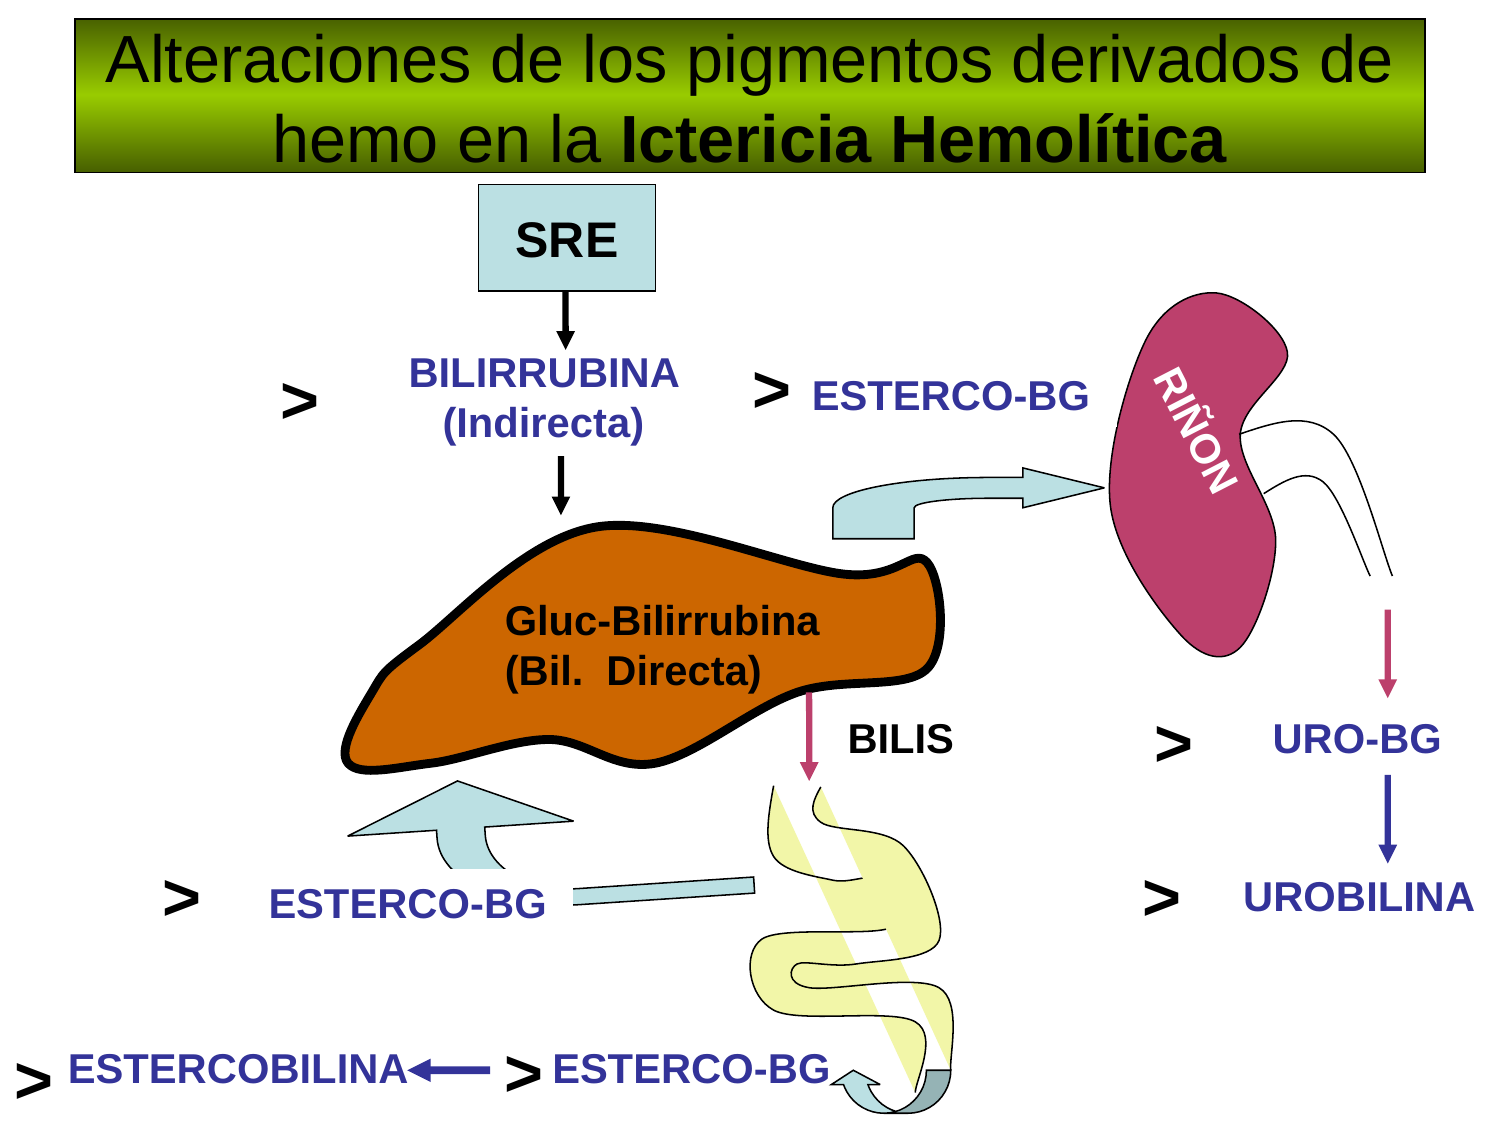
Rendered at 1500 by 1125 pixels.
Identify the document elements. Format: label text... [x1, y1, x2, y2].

text_box ESTERCOBILINA [83, 1034, 455, 1100]
text_box [347, 780, 574, 869]
text_box SRE [478, 184, 656, 291]
text_box [573, 878, 736, 905]
text_box > [1139, 692, 1223, 788]
text_box Alteraciones de los pigmentos derivados de hemo en la Ictericia Hemolítica [74, 18, 1425, 173]
text_box > [147, 846, 231, 941]
text_box [1381, 673, 1394, 699]
text_box [802, 692, 816, 781]
text_box [1381, 774, 1394, 864]
text_box ESTERCO-BG [821, 361, 1099, 427]
text_box [344, 525, 941, 771]
text_box BILIRRUBINA (Indirecta) [372, 337, 715, 453]
text_box [559, 290, 572, 350]
text_box [407, 1064, 490, 1077]
text_box > [0, 1029, 83, 1125]
text_box UROBILINA [1228, 861, 1500, 927]
text_box URO-BG [1257, 704, 1483, 769]
text_box > [738, 337, 821, 433]
text_box [832, 467, 1099, 539]
text_box > [1128, 846, 1211, 941]
text_box [554, 456, 568, 516]
text_box [855, 1102, 937, 1114]
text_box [1104, 290, 1393, 664]
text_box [741, 785, 963, 1093]
text_box ESTERCO-BG [253, 869, 573, 935]
text_box ESTERCO-BG [573, 1034, 739, 1100]
text_box > [265, 349, 349, 445]
text_box > [490, 1022, 573, 1118]
text_box BILIS [832, 704, 975, 769]
text_box Gluc-Bilirrubina (Bil. Directa) [490, 586, 869, 701]
